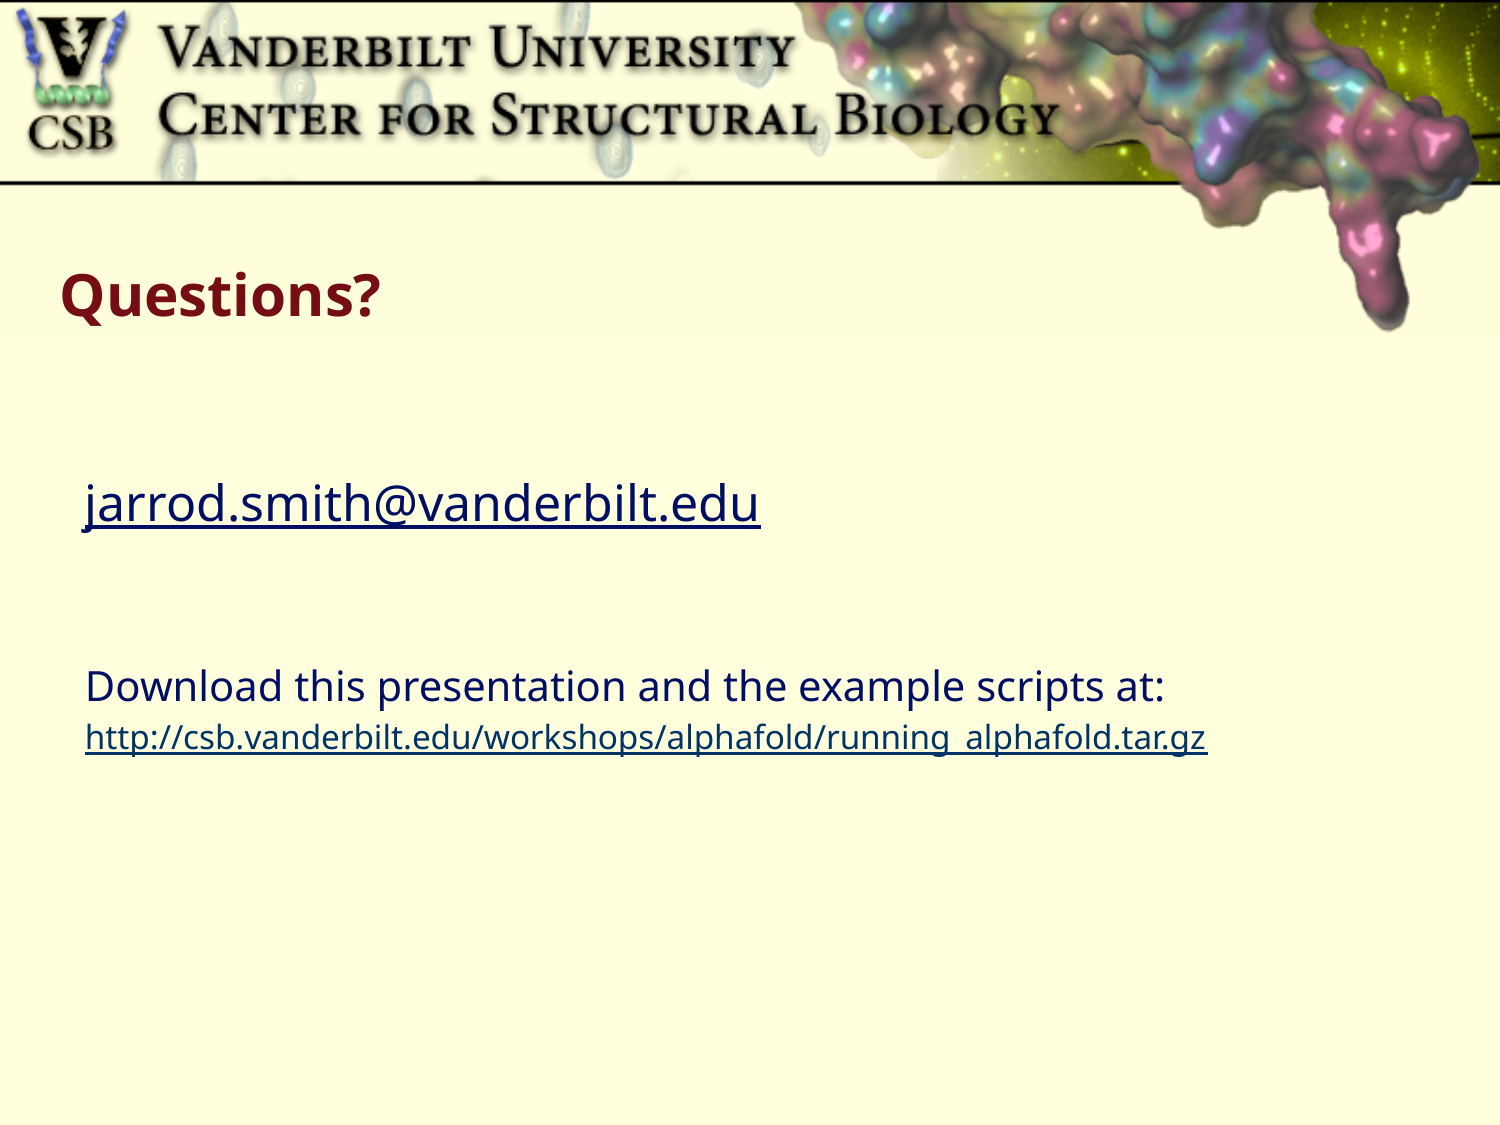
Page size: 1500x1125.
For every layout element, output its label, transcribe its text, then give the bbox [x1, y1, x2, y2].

title Questions? [44, 222, 1308, 374]
picture [0, 0, 1500, 338]
list jarrod.smith@vanderbilt.edu Download this presentation and the example scripts at: http://csb.vanderbilt.edu/workshops/alphafold/running_alphafold.tar.gz [69, 463, 1372, 871]
